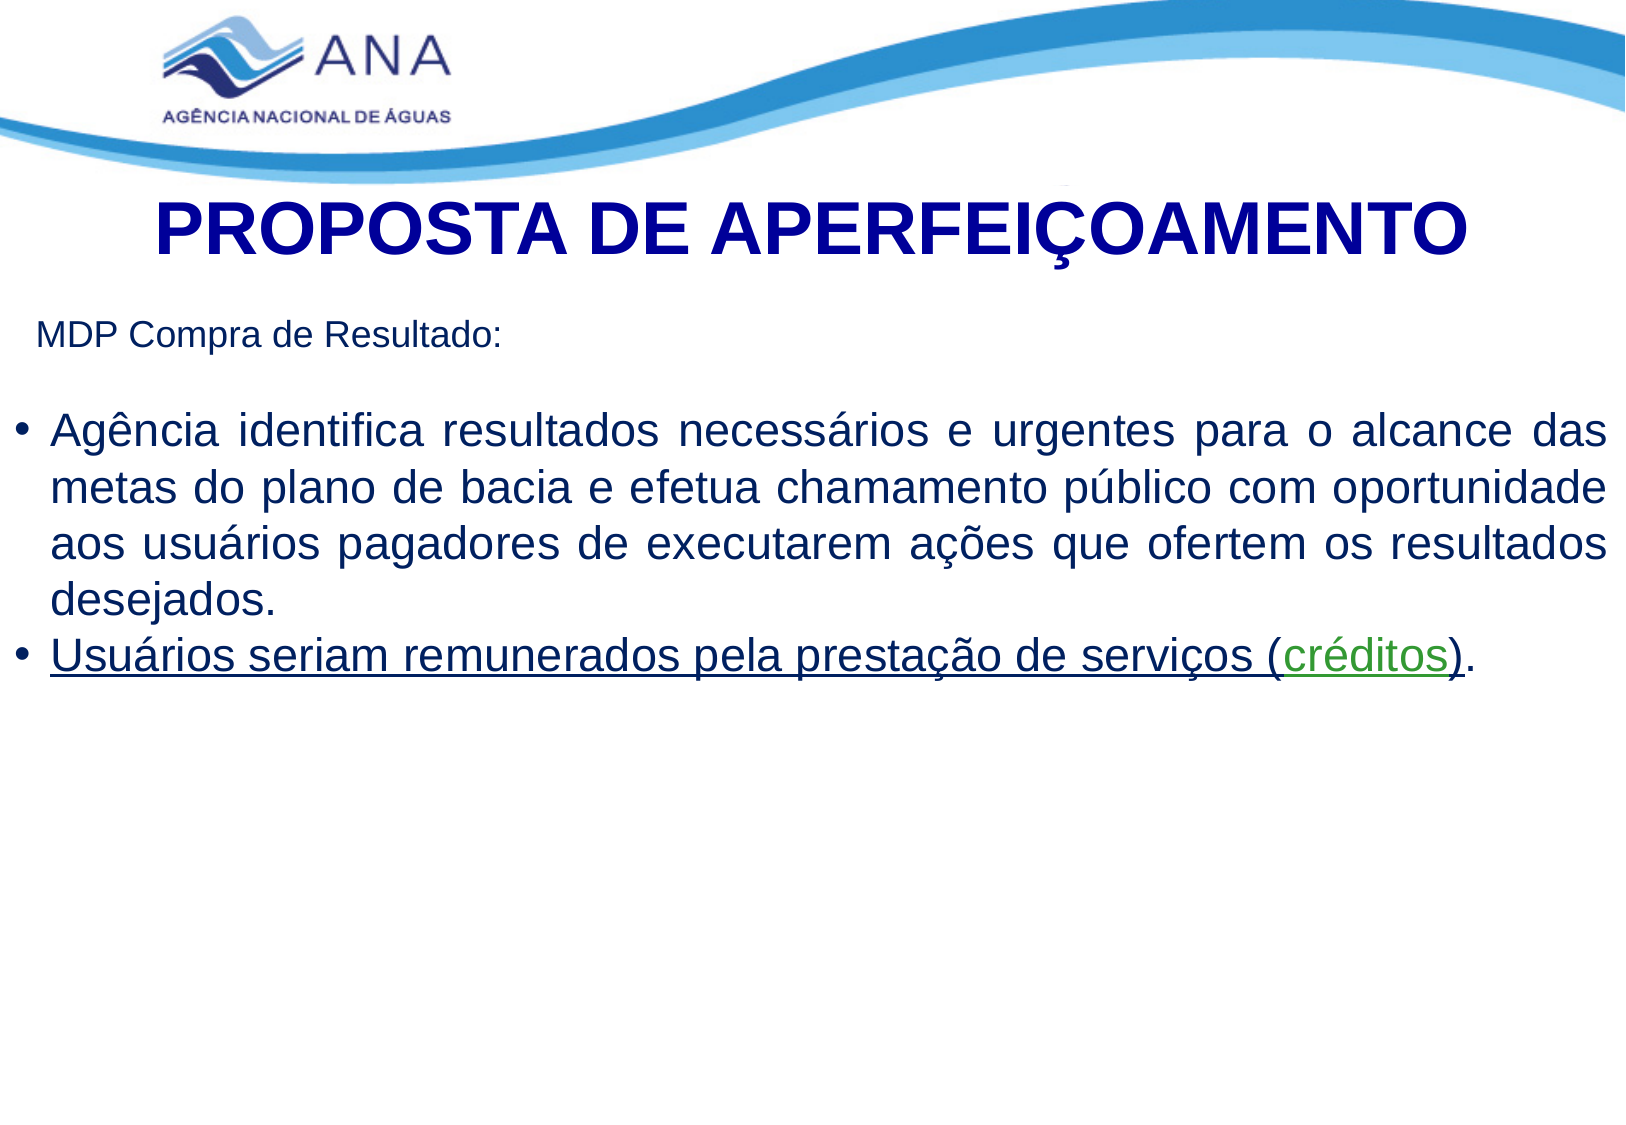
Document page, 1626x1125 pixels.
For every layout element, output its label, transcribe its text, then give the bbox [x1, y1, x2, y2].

text_box MDP Compra de Resultado: Agência identifica resultados necessários e urgentes para o alcance das metas do plano de bacia e efetua chamamento público com oportunidade aos usuários pagadores de executarem ações que ofertem os resultados desejados. Usuários seriam remunerados pela prestação de serviços (créditos). [0, 303, 1625, 866]
text_box PROPOSTA DE APERFEIÇOAMENTO [0, 172, 1625, 303]
picture [0, 0, 1625, 172]
